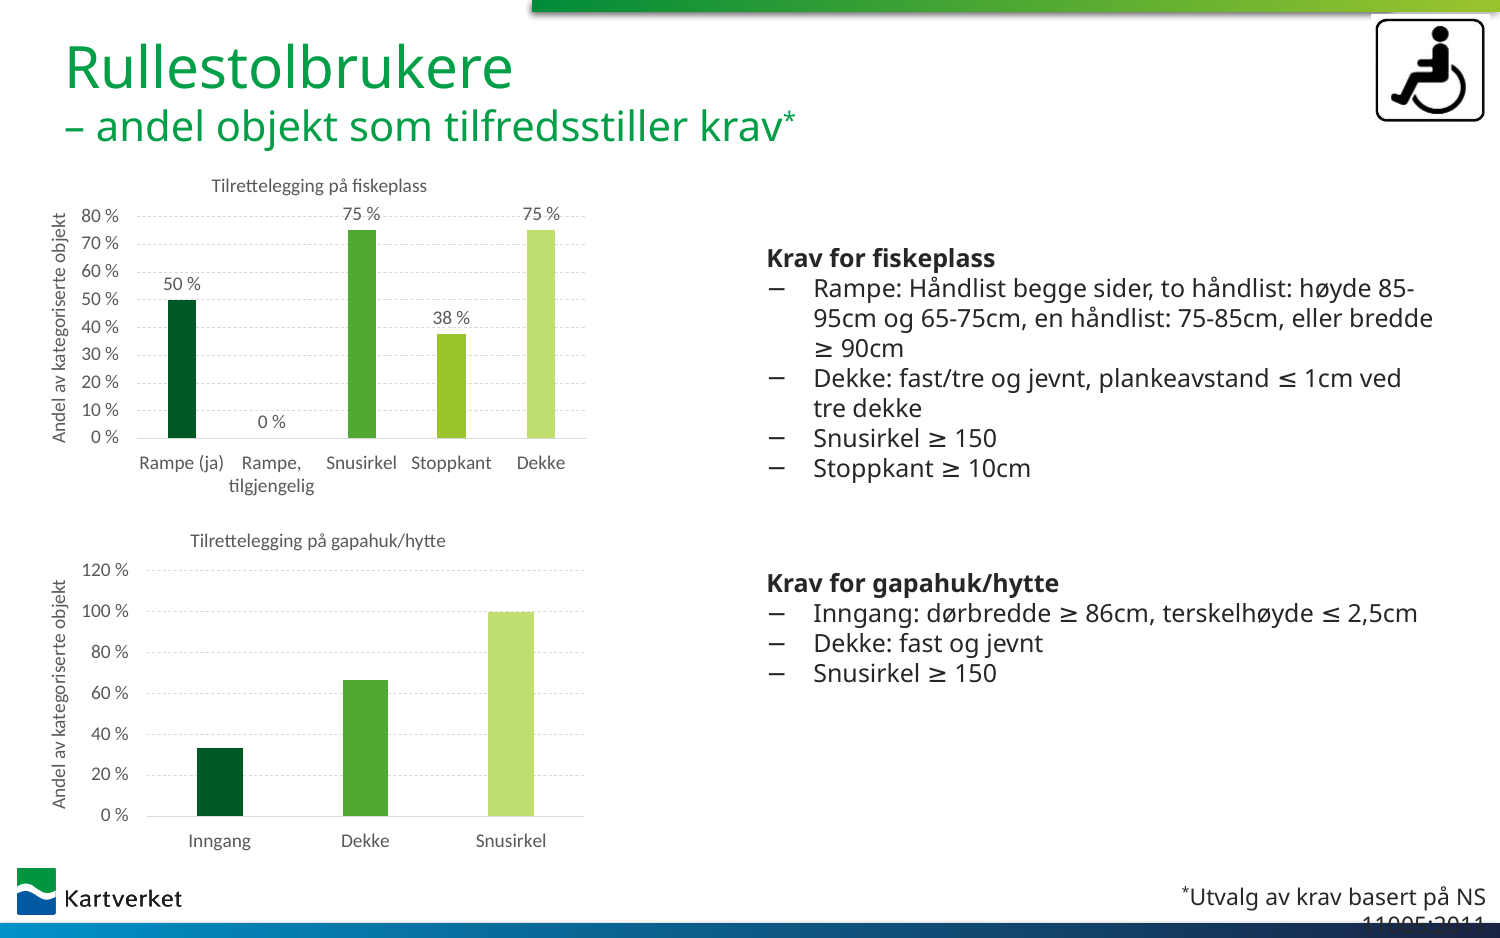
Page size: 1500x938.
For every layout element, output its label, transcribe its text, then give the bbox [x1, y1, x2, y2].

text_box Krav for fiskeplass Rampe: Håndlist begge sider, to håndlist: høyde 85-95cm og 65-75cm, en håndlist: 75-85cm, eller bredde ≥ 90cm Dekke: fast/tre og jevnt, plankeavstand ≤ 1cm ved tre dekke Snusirkel ≥ 150 Stoppkant ≥ 10cm [751, 235, 1452, 490]
text_box Krav for gapahuk/hytte Inngang: dørbredde ≥ 86cm, terskelhøyde ≤ 2,5cm Dekke: fast og jevnt Snusirkel ≥ 150 [751, 560, 1452, 695]
picture [41, 166, 598, 505]
text_box Rullestolbrukere – andel objekt som tilfredsstiller krav* [49, 29, 1431, 158]
picture [1371, 13, 1491, 127]
text_box *Utvalg av krav basert på NS 11005:2011 [1068, 873, 1500, 938]
picture [41, 520, 596, 859]
